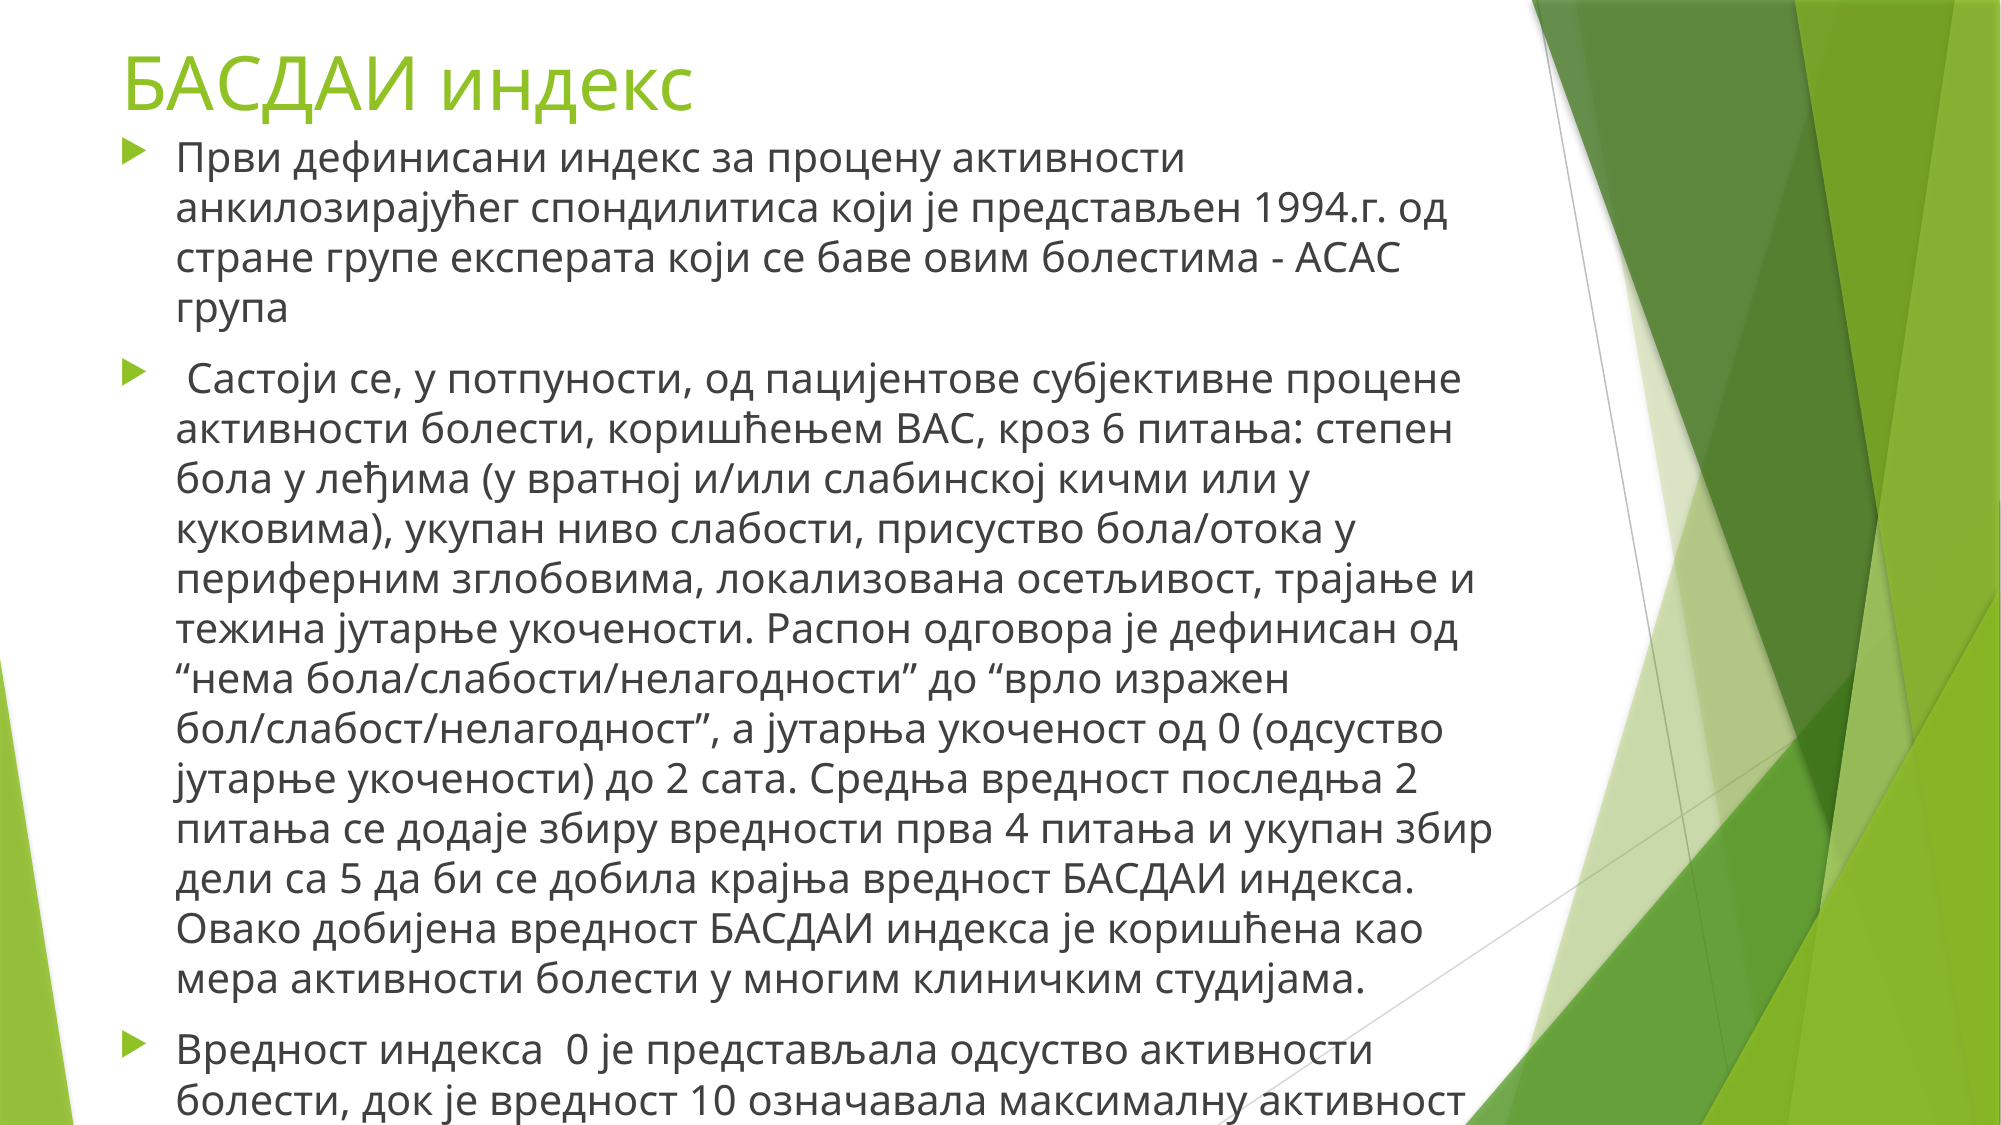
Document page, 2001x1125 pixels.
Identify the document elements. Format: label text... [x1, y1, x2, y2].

title БАСДАИ индекс [106, 27, 1517, 245]
list Први дефинисани индекс за процену активности анкилозирајућег спондилитиса који је представљен 1994.г. од стране групе експерата који се баве овим болестима - АСАС група Састоји се, у потпуности, од пацијентове субјективне процене активности болести, коришћењем ВАС, кроз 6 питања: степен бола у леђима (у вратној и/или слабинској кичми или у куковима), укупан ниво слабости, присуство бола/отока у периферним зглобовима, локализована осетљивост, трајање и тежина јутарње укочености. Распон одговора је дефинисан од “нема бола/слабости/нелагодности” до “врло изражен бол/слабост/нелагодност”, а јутарња укоченост од 0 (одсуство јутарње укочености) до 2 сата. Средња вредност последња 2 питања се додаје збиру вредности прва 4 питања и укупан збир дели са 5 да би се добила крајња вредност БАСДАИ индекса. Овако добијена вредност БАСДАИ индекса је коришћена као мера активности болести у многим клиничким студијама. Вредност индекса 0 је представљала одсуство активности болести, док је вредност 10 означавала максималну активност болести. [104, 123, 1515, 761]
